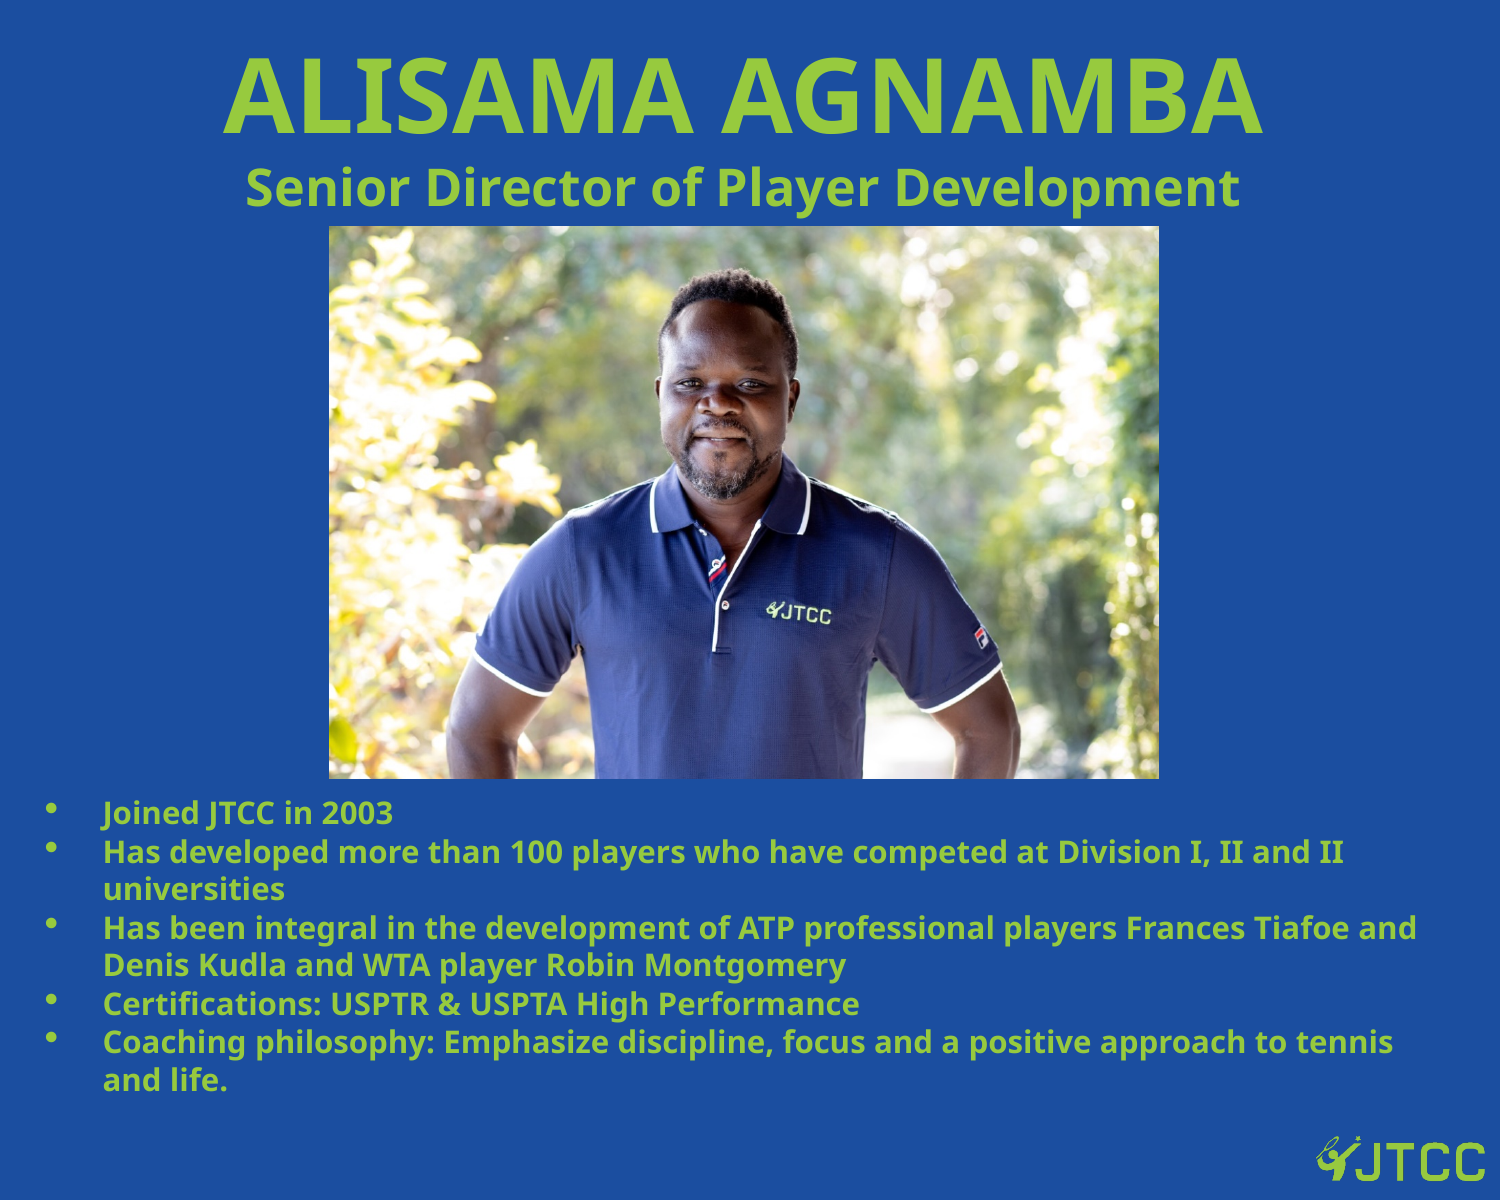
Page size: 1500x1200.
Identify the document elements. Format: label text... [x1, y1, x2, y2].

picture [329, 226, 1159, 780]
text_box Alisama agnamba Senior Director of Player Development [87, 21, 1400, 225]
text_box Joined JTCC in 2003 Has developed more than 100 players who have competed at Division I, II and II universities Has been integral in the development of ATP professional players Frances Tiafoe and Denis Kudla and WTA player Robin Montgomery Certifications: USPTR & USPTA High Performance Coaching philosophy: Emphasize discipline, focus and a positive approach to tennis and life. [31, 786, 1457, 1105]
picture [1306, 1132, 1494, 1200]
